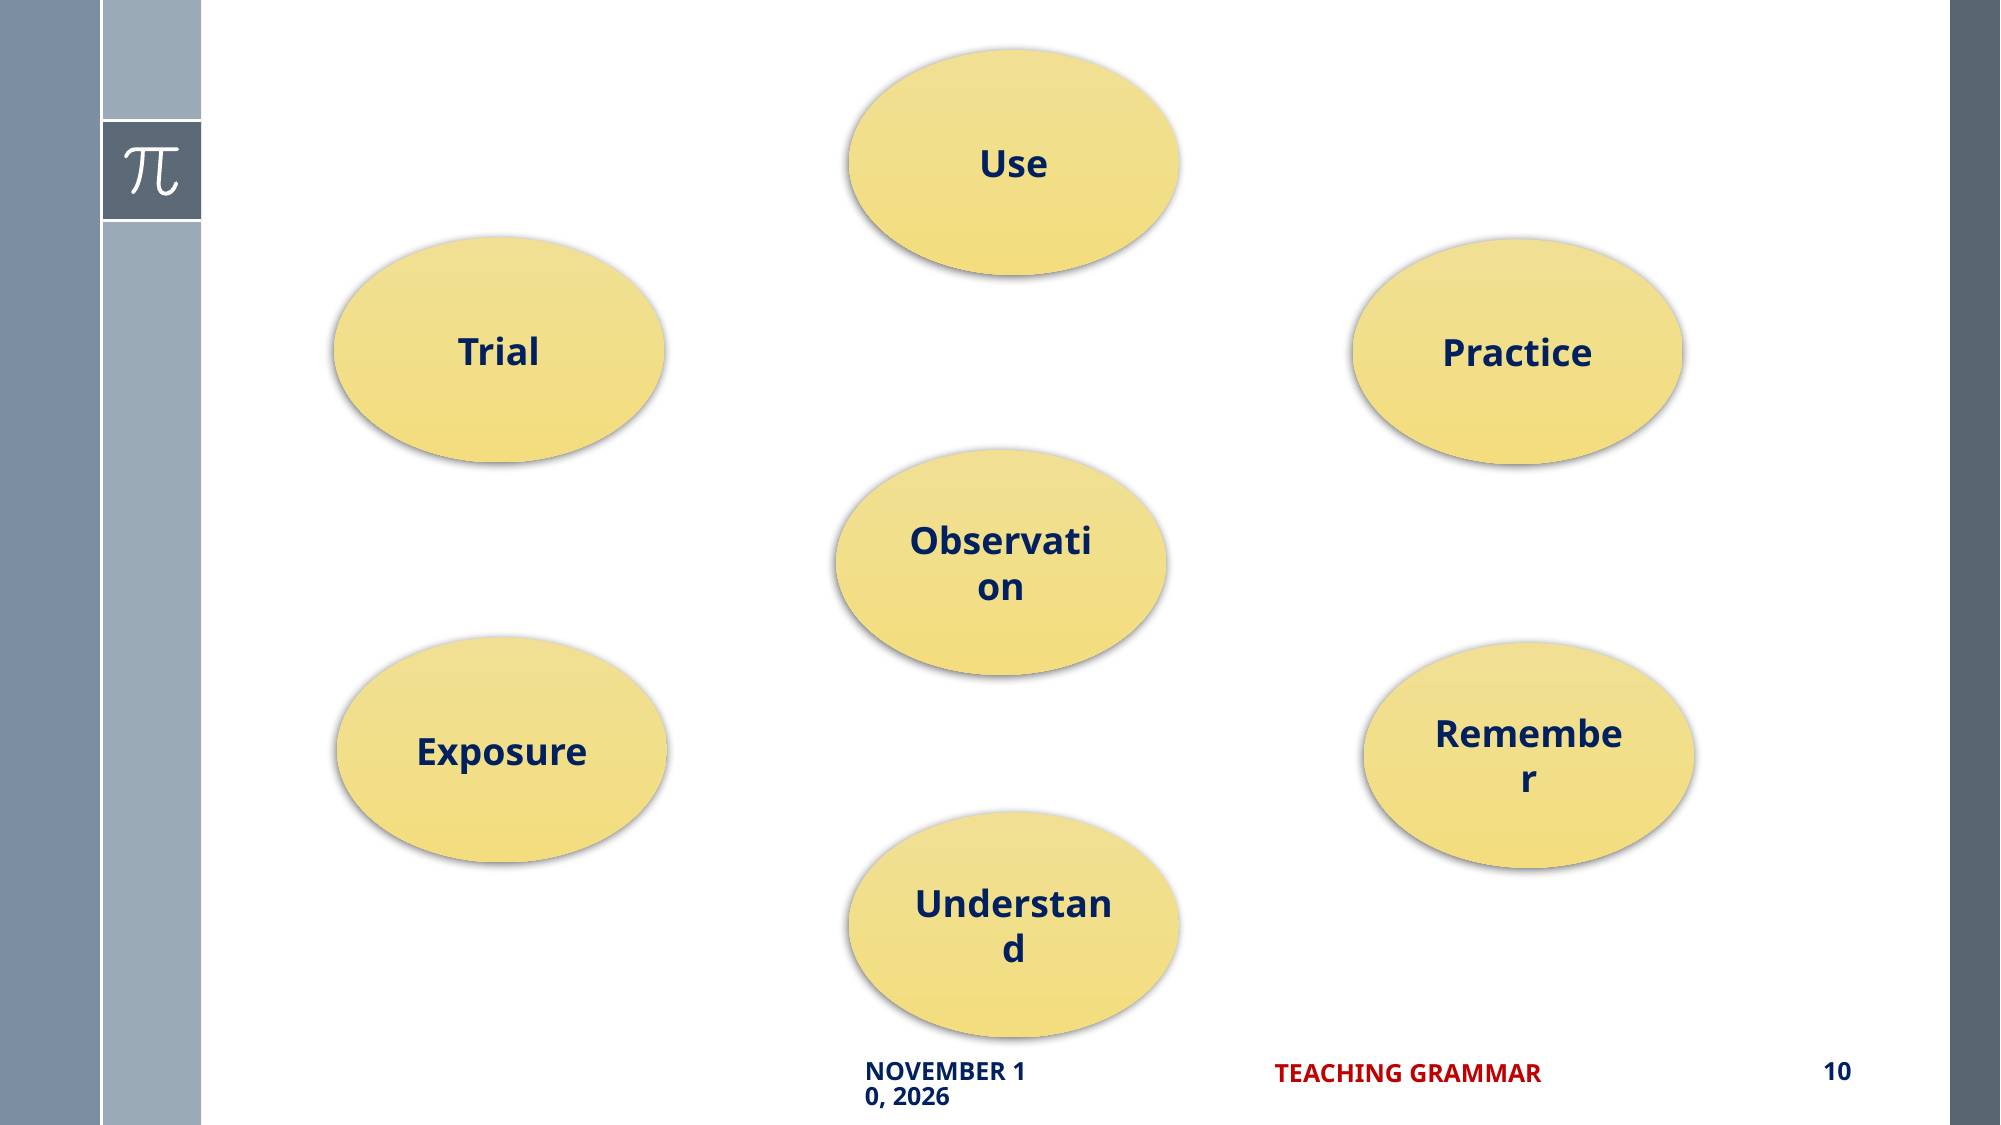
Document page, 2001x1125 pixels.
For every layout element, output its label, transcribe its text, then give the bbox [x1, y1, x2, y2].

footer Teaching Grammar [1082, 1042, 1735, 1103]
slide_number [849, 1042, 1050, 1103]
text_box Observation [836, 449, 1167, 675]
text_box Understand [848, 812, 1179, 1038]
text_box Trial [334, 237, 665, 463]
text_box Practice [1352, 239, 1683, 465]
slide_number 10 [1766, 1042, 1867, 1103]
text_box Remember [1363, 642, 1694, 868]
text_box Exposure [336, 637, 667, 863]
text_box Use [848, 49, 1179, 275]
